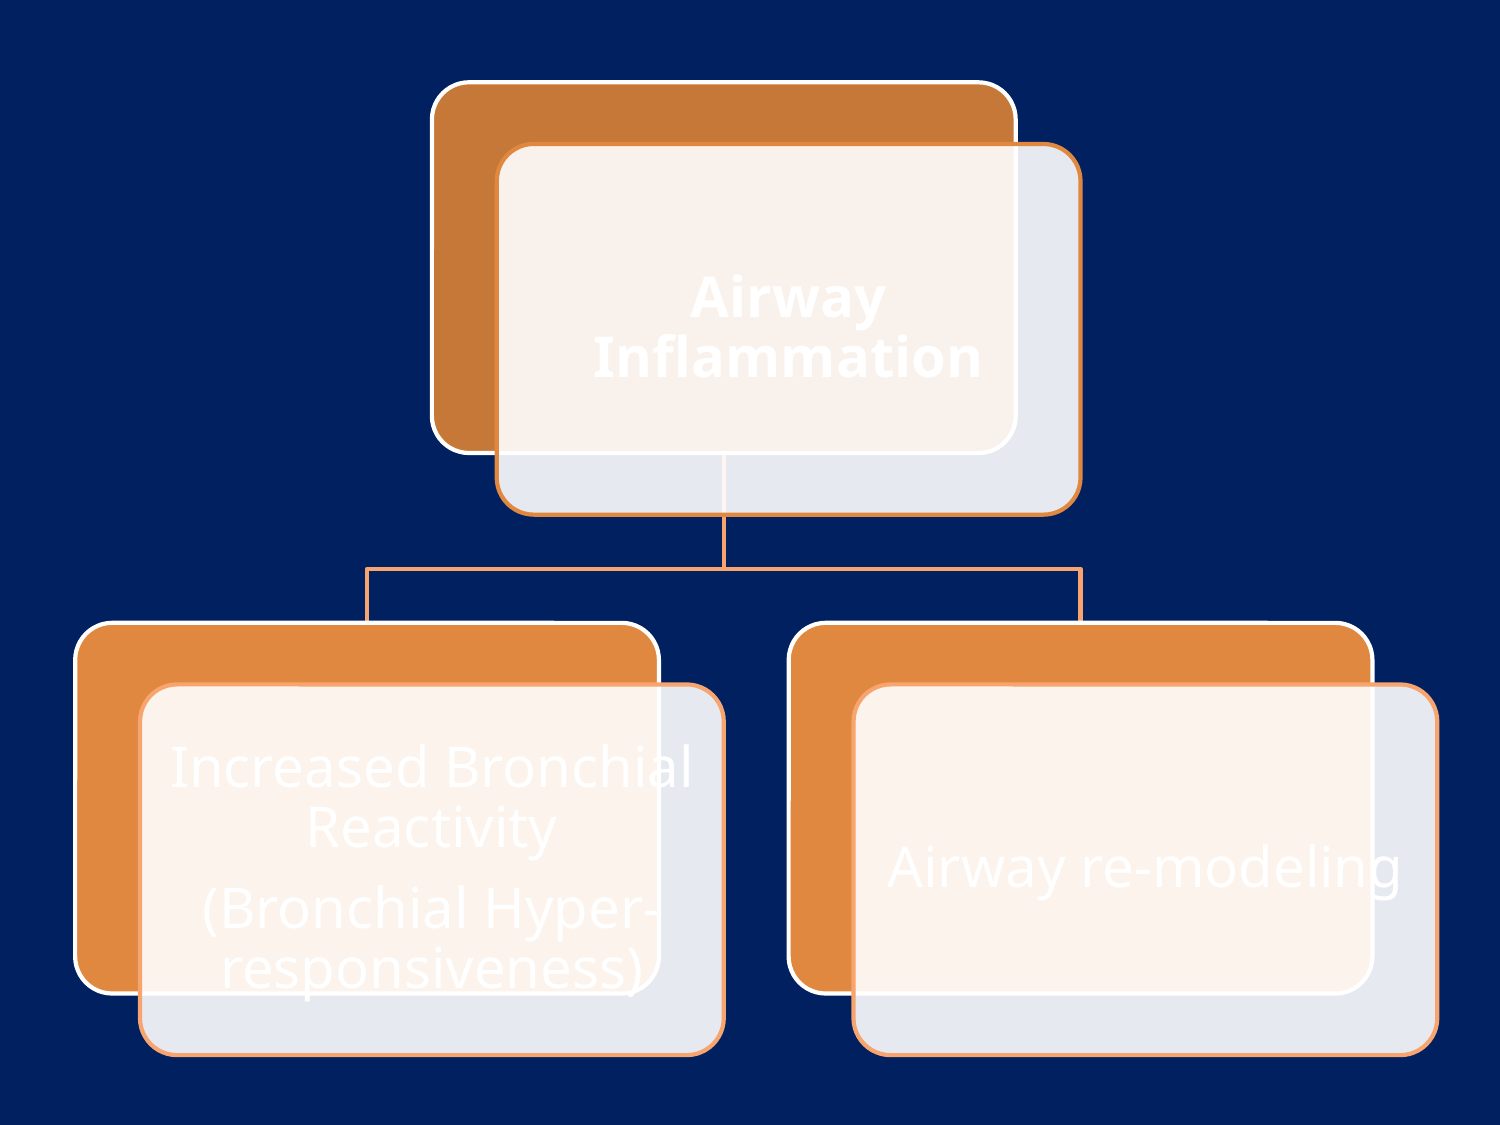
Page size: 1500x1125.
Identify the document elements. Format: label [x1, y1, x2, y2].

text_box [74, 74, 1438, 1063]
